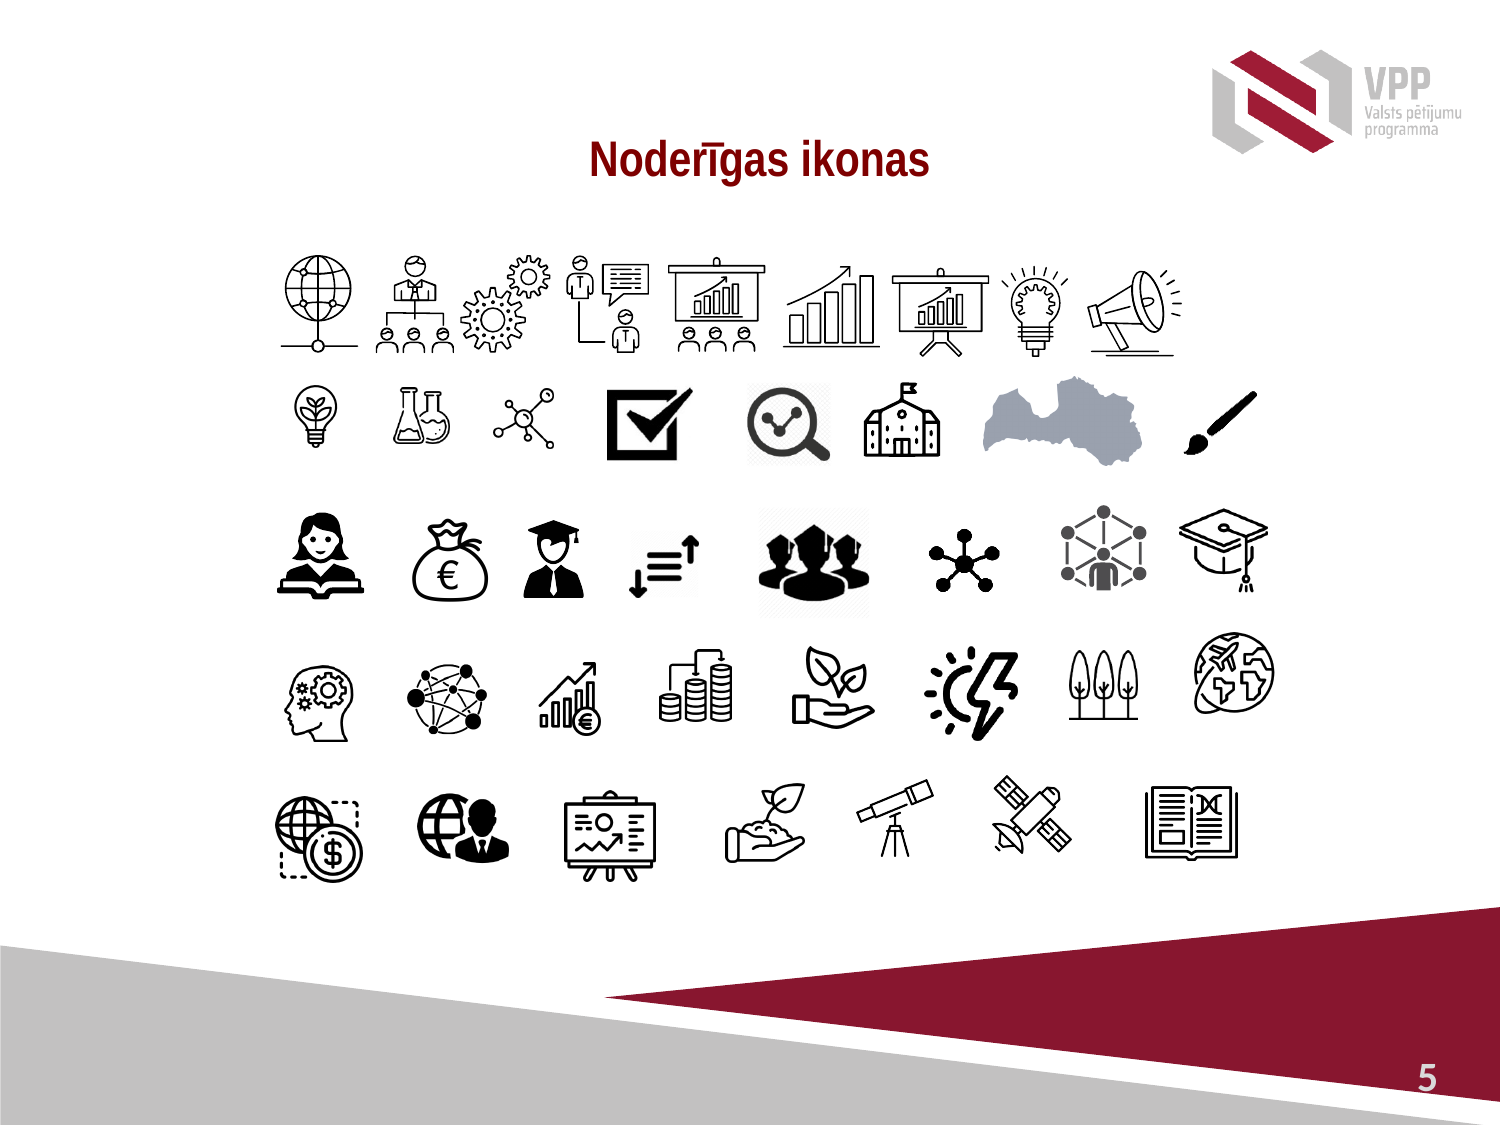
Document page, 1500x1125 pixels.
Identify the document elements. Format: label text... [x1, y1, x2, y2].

picture [405, 515, 496, 606]
picture [405, 657, 489, 741]
picture [1000, 265, 1068, 357]
picture [493, 388, 554, 449]
picture [992, 775, 1072, 855]
picture [725, 783, 805, 863]
picture [924, 646, 1018, 741]
picture [0, 907, 1500, 1125]
picture [745, 381, 832, 467]
picture [1060, 504, 1147, 591]
picture [919, 517, 1009, 603]
picture [284, 385, 347, 448]
picture [1179, 505, 1268, 595]
picture [1178, 26, 1493, 172]
picture [280, 665, 357, 742]
picture [891, 267, 990, 357]
picture [856, 779, 934, 857]
picture [275, 796, 363, 884]
picture [460, 255, 551, 353]
picture [375, 255, 454, 354]
picture [757, 506, 870, 619]
picture [667, 256, 766, 353]
picture [280, 255, 359, 353]
picture [564, 790, 656, 882]
picture [1145, 777, 1238, 870]
picture [1193, 632, 1275, 714]
picture [566, 255, 649, 353]
picture [417, 782, 509, 874]
picture [659, 649, 732, 722]
picture [1177, 385, 1263, 461]
picture [792, 646, 875, 729]
picture [276, 512, 365, 600]
picture [607, 380, 693, 467]
picture [629, 529, 699, 598]
text_box Noderīgas ikonas [574, 118, 946, 194]
picture [1086, 270, 1183, 357]
picture [1069, 650, 1138, 720]
picture [983, 376, 1142, 466]
picture [514, 520, 593, 598]
picture [393, 387, 450, 444]
picture [533, 662, 606, 736]
picture [782, 266, 880, 348]
picture [863, 382, 941, 457]
